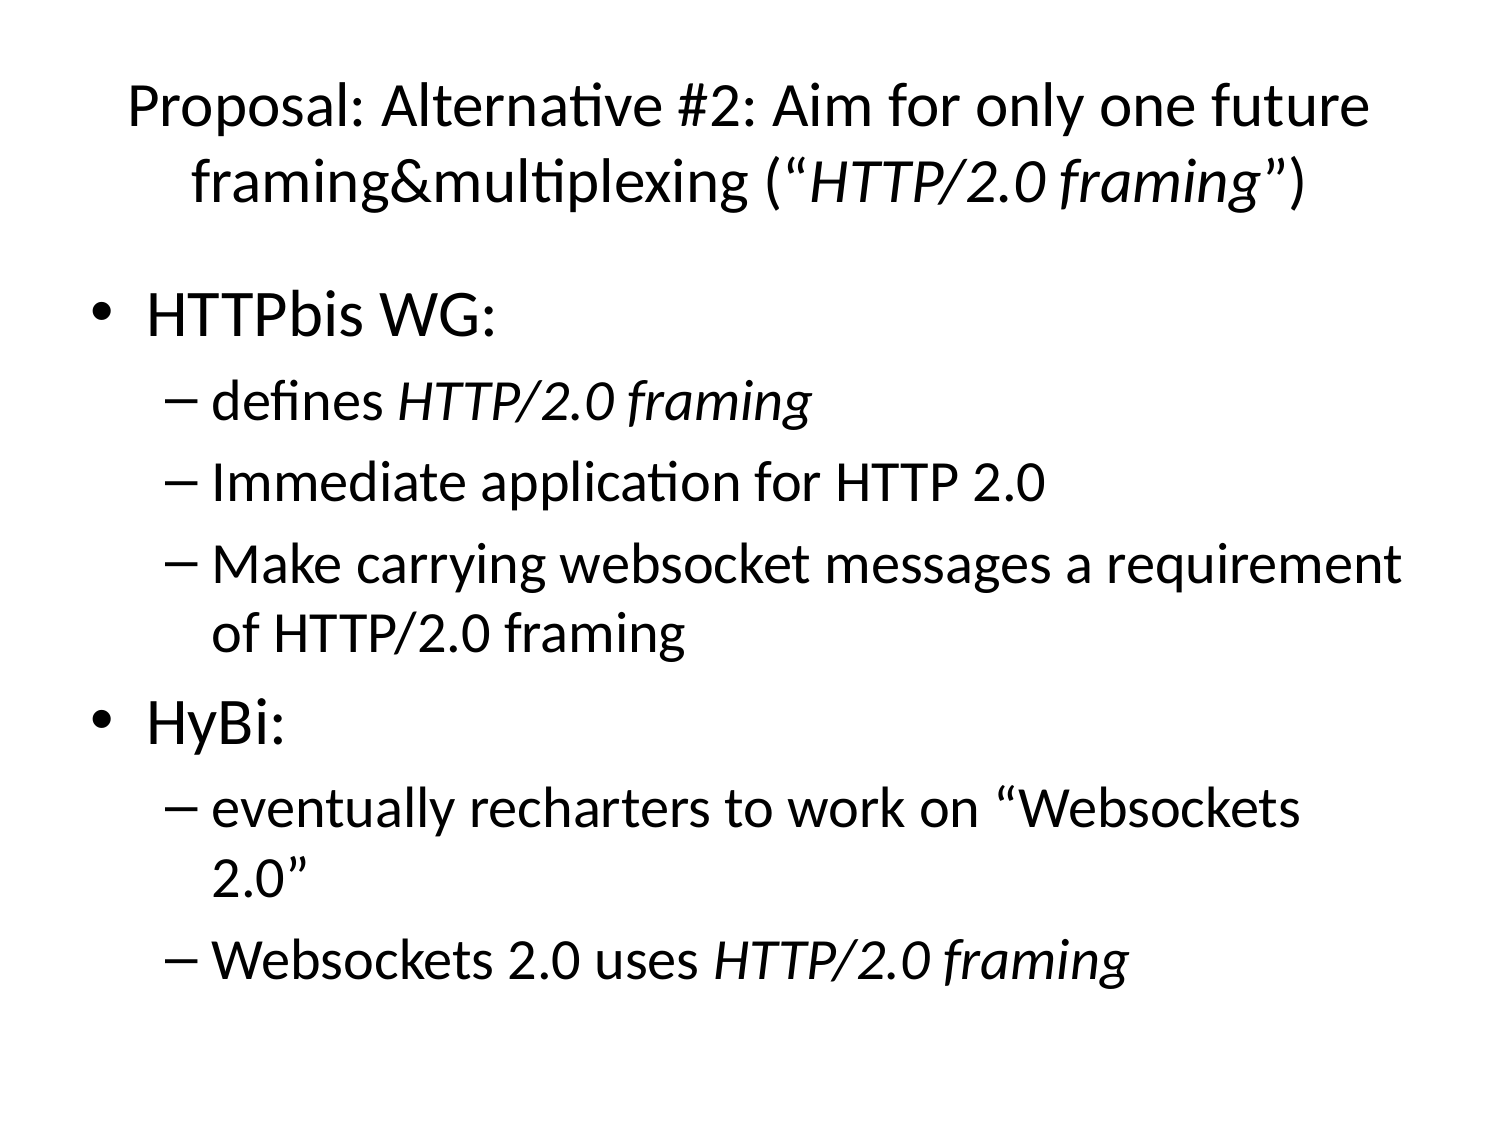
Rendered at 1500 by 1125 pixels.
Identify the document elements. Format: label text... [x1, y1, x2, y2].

list HTTPbis WG: defines HTTP/2.0 framing Immediate application for HTTP 2.0 Make carrying websocket messages a requirement of HTTP/2.0 framing HyBi: eventually recharters to work on “Websockets 2.0” Websockets 2.0 uses HTTP/2.0 framing [75, 262, 1425, 1005]
title Proposal: Alternative #2: Aim for only one future framing&multiplexing (“HTTP/2.0 framing”) [75, 45, 1425, 233]
